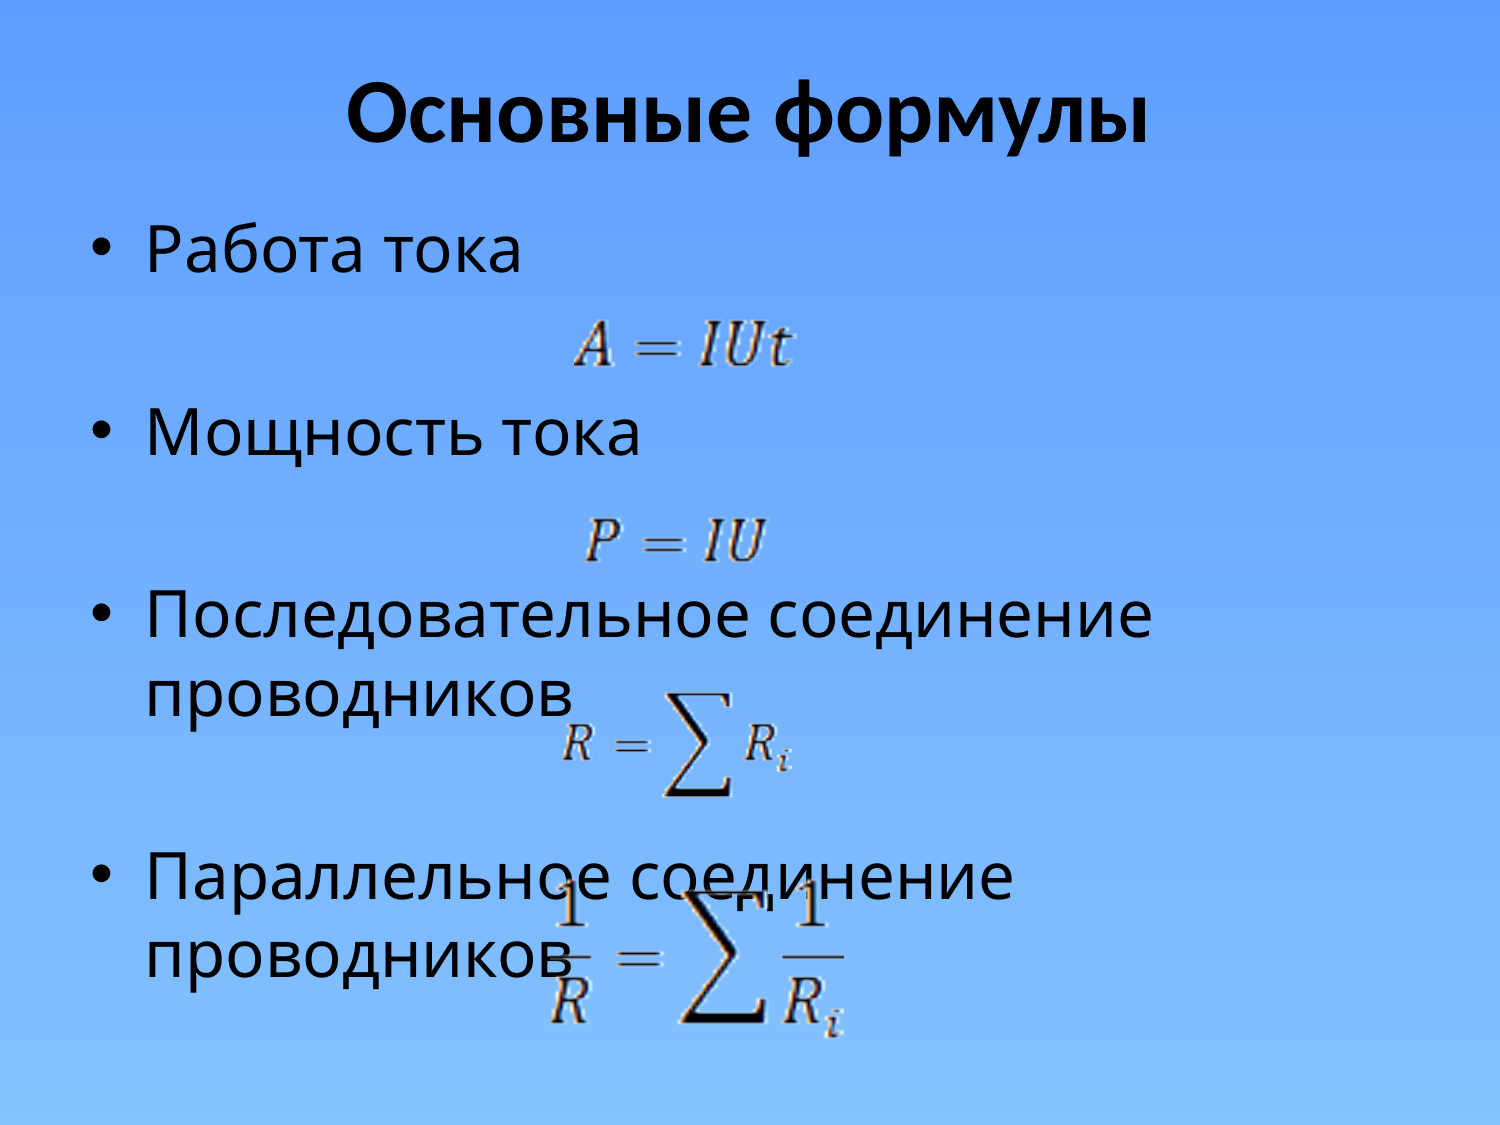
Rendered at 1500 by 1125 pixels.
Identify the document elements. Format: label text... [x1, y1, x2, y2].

title Основные формулы [75, 11, 1425, 199]
list Работа тока Мощность тока Последовательное соединение проводников Параллельное соединение проводников [75, 199, 1425, 1005]
picture [562, 691, 792, 809]
picture [585, 503, 774, 587]
picture [550, 873, 844, 1050]
picture [573, 304, 797, 392]
